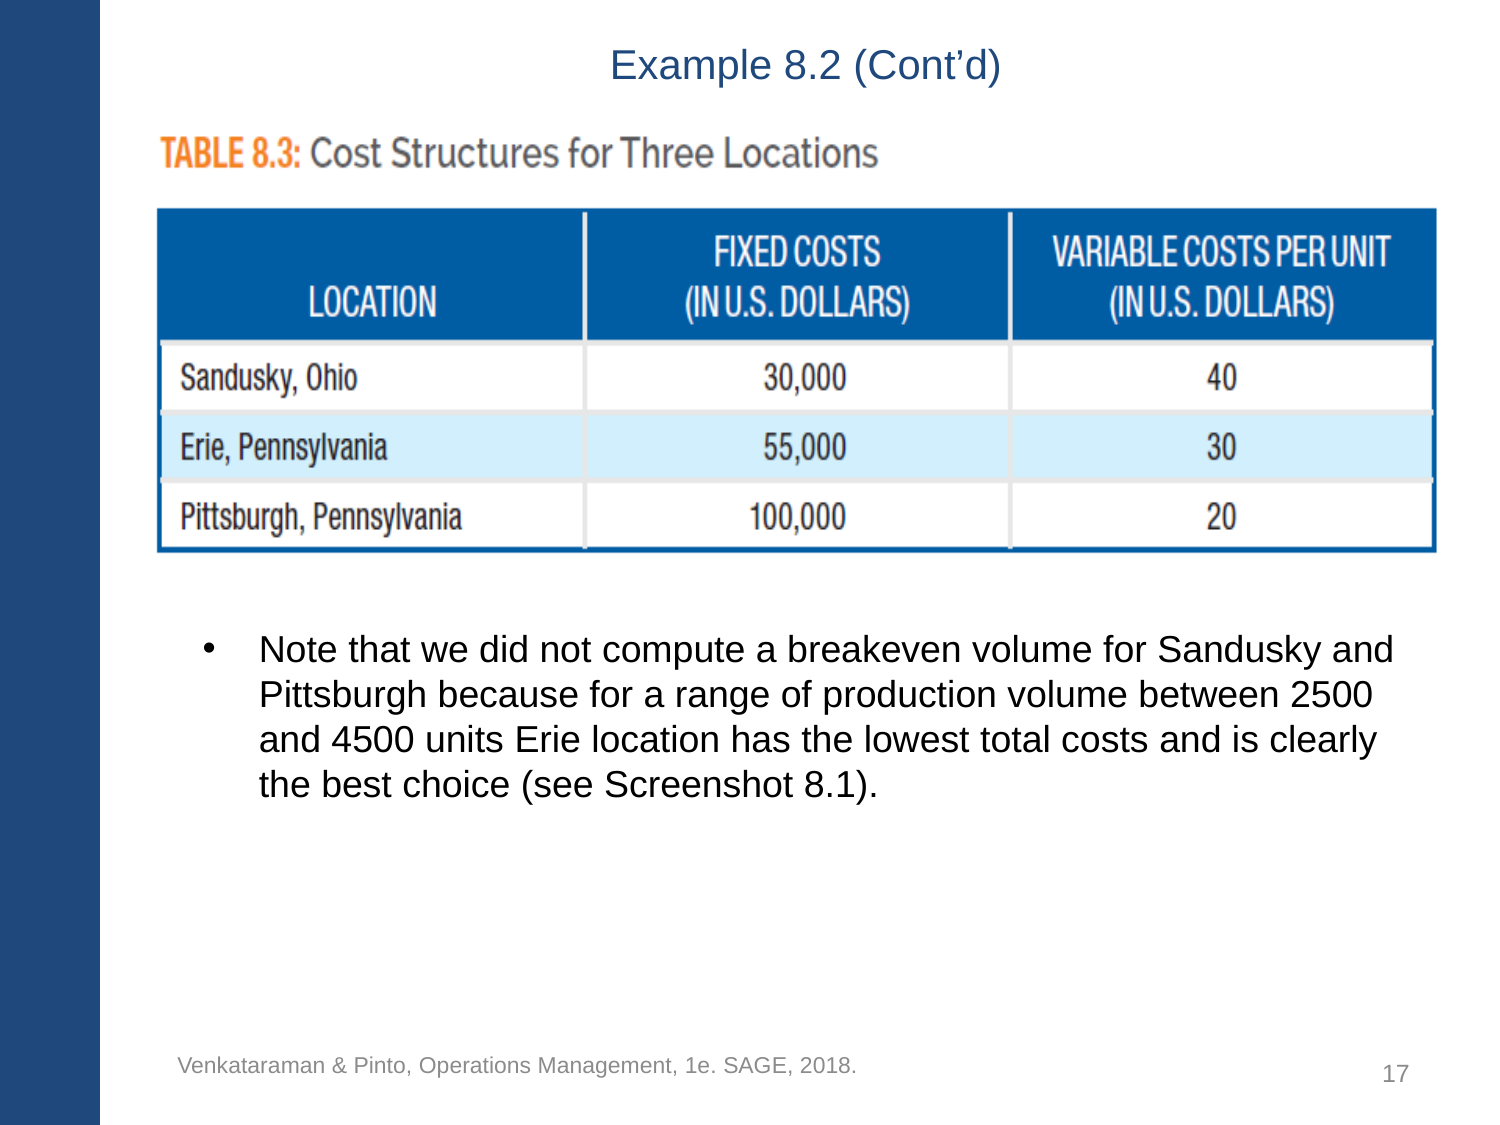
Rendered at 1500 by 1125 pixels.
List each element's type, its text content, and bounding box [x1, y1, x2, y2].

slide_number 17 [1350, 1042, 1425, 1103]
picture [137, 112, 1465, 588]
list Note that we did not compute a breakeven volume for Sandusky and Pittsburgh because for a range of production volume between 2500 and 4500 units Erie location has the lowest total costs and is clearly the best choice (see Screenshot 8.1). [187, 596, 1425, 975]
title Example 8.2 (Cont’d) [174, 0, 1438, 110]
footer Venkataraman & Pinto, Operations Management, 1e. SAGE, 2018. [162, 1042, 1313, 1103]
